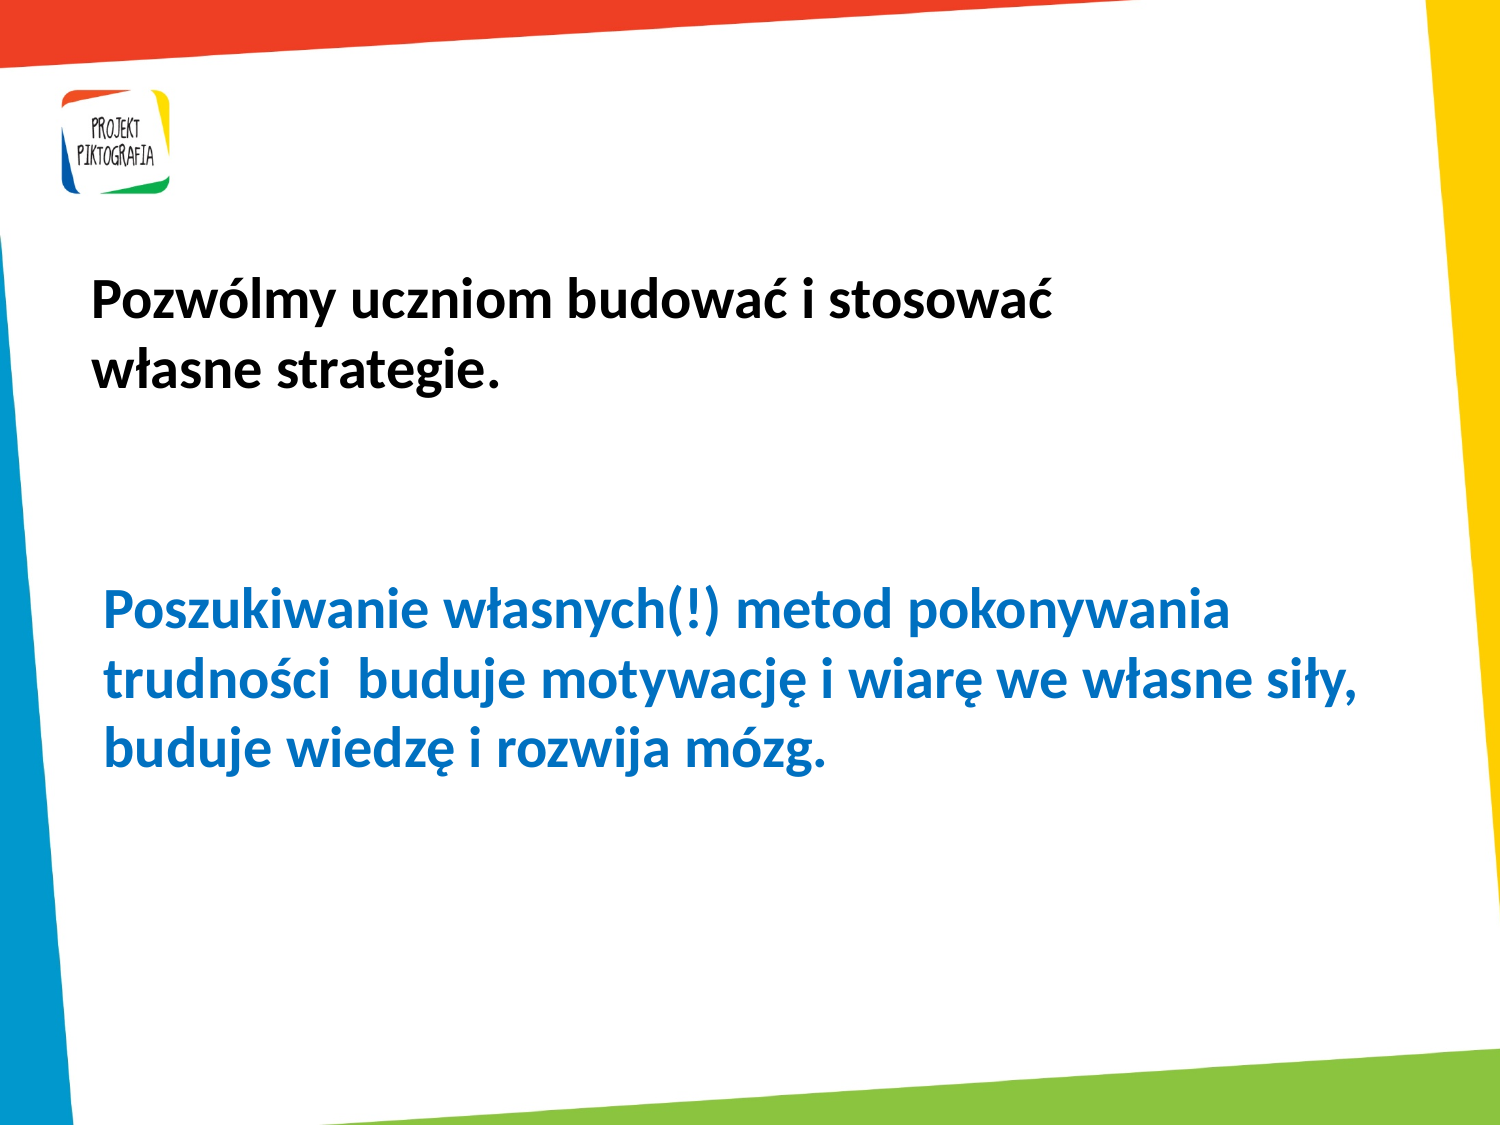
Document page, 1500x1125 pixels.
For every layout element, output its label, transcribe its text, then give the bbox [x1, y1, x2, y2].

subtitle Pozwólmy uczniom budować i stosować własne strategie. [76, 101, 1424, 469]
text_box Poszukiwanie własnych(!) metod pokonywania trudności buduje motywację i wiarę we własne siły, buduje wiedzę i rozwija mózg. [88, 562, 1436, 953]
picture [0, 0, 1500, 1125]
